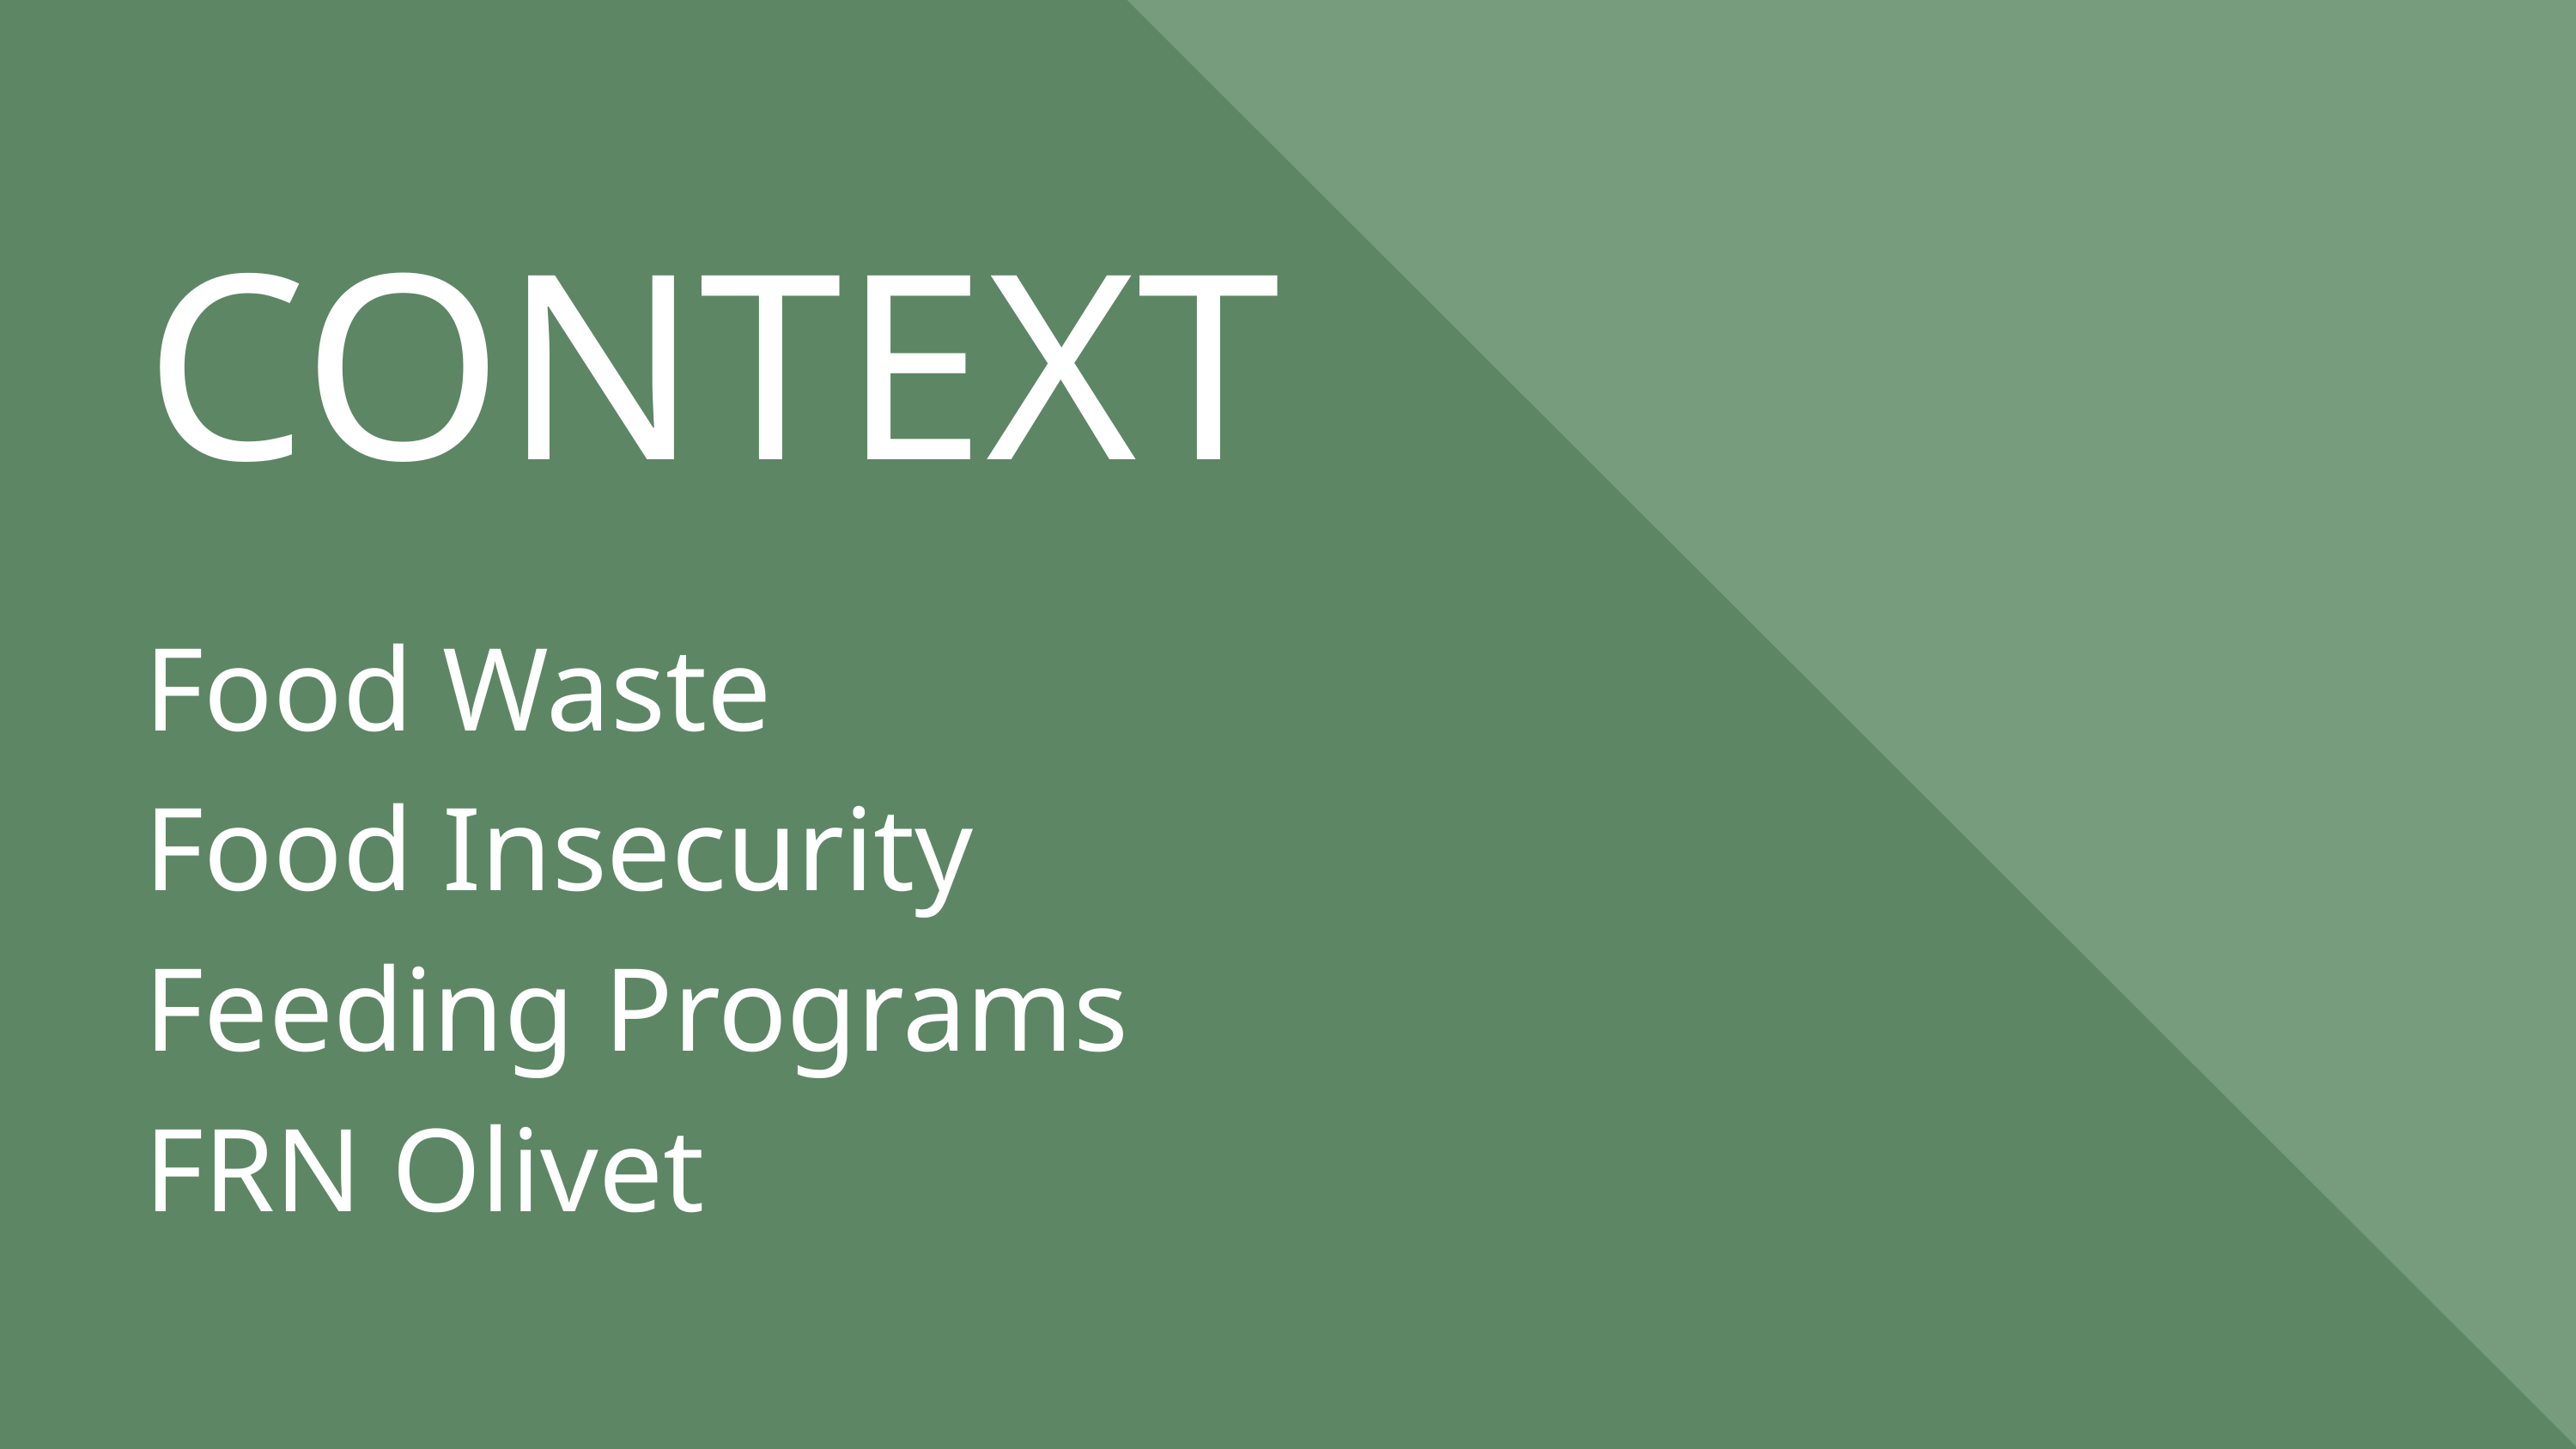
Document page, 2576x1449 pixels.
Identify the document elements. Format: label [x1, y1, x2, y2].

text_box [1124, 0, 2576, 1448]
text_box [144, 253, 1373, 1237]
